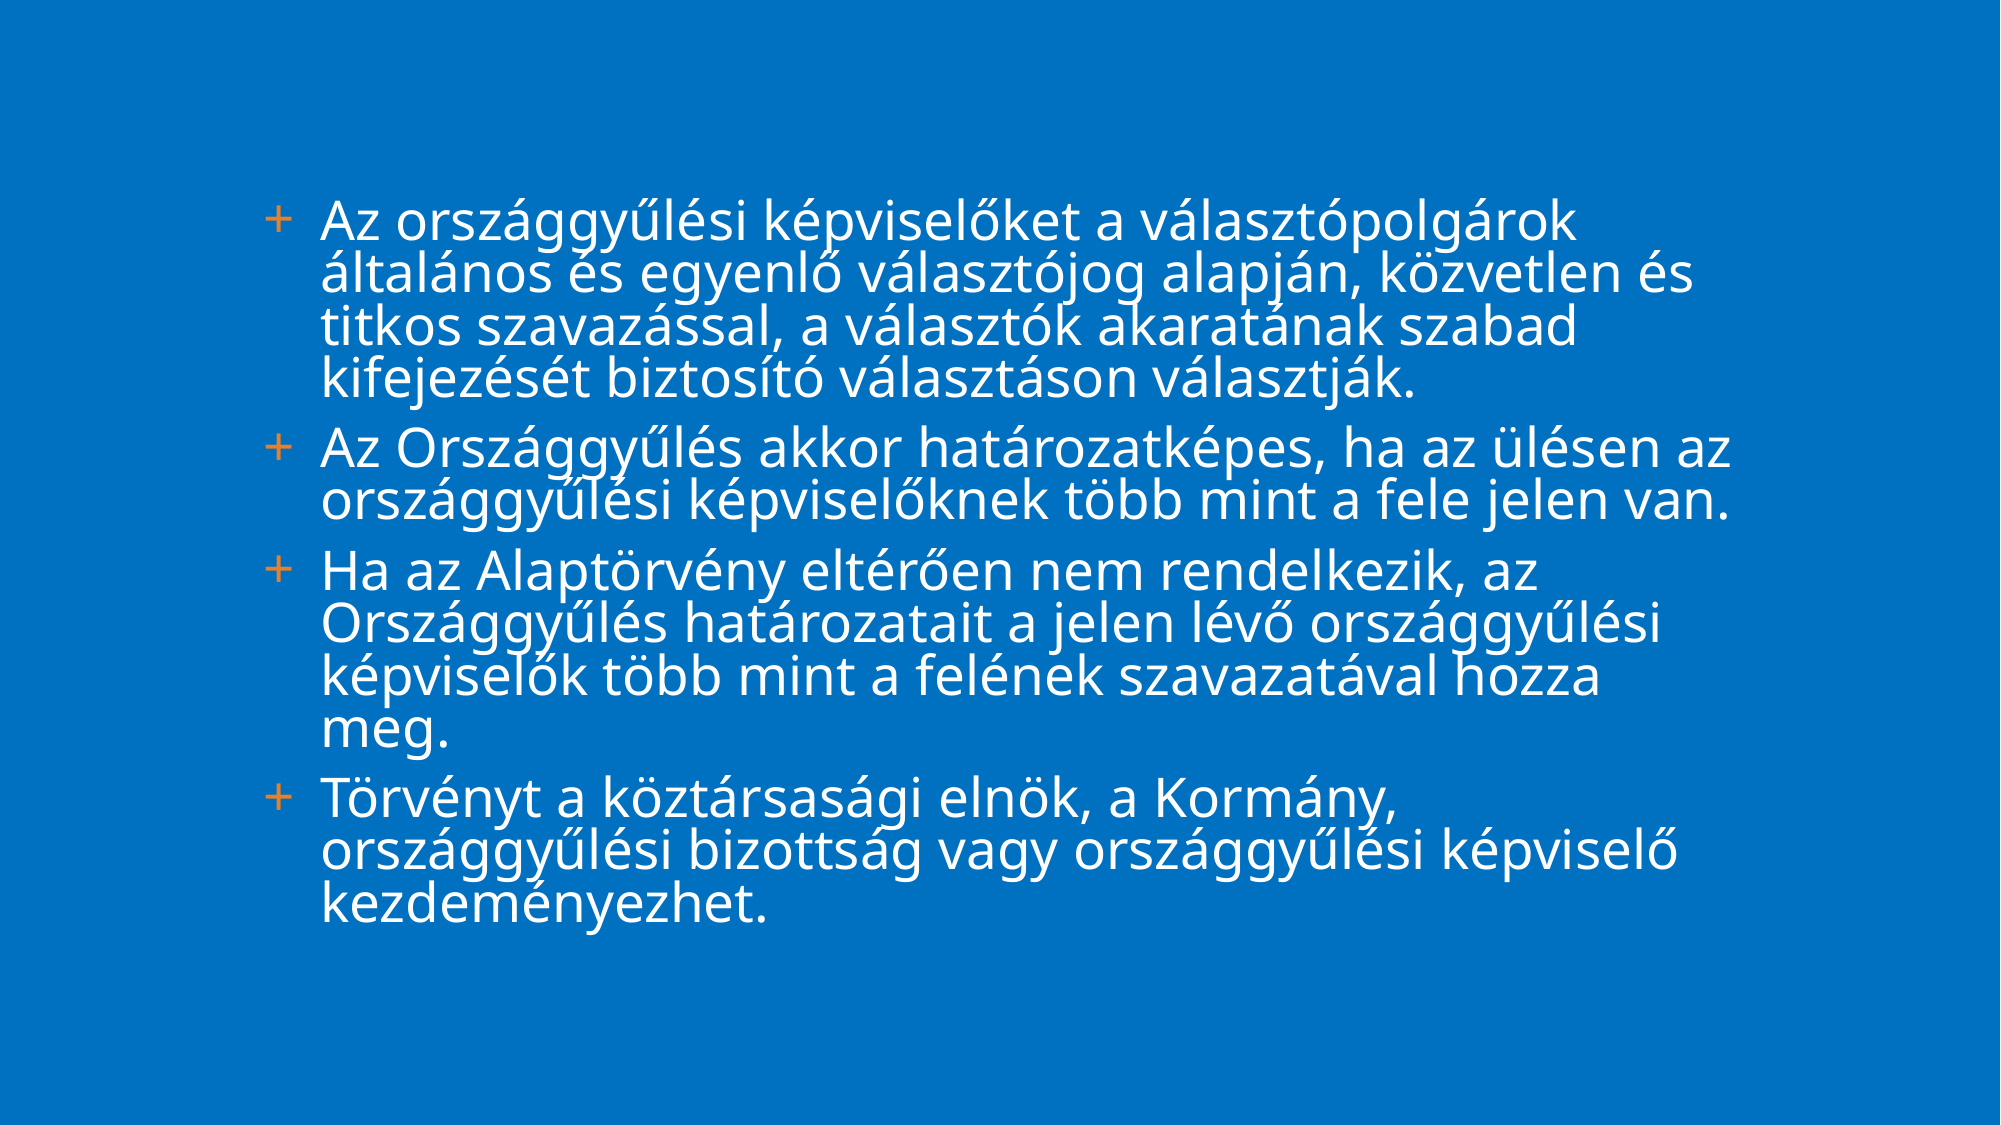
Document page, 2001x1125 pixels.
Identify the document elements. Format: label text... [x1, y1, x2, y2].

list Az országgyűlési képviselőket a választópolgárok általános és egyenlő választójog alapján, közvetlen és titkos szavazással, a választók akaratának szabad kifejezését biztosító választáson választják. Az Országgyűlés akkor határozatképes, ha az ülésen az országgyűlési képviselőknek több mint a fele jelen van. Ha az Alaptörvény eltérően nem rendelkezik, az Országgyűlés határozatait a jelen lévő országgyűlési képviselők több mint a felének szavazatával hozza meg. Törvényt a köztársasági elnök, a Kormány, országgyűlési bizottság vagy országgyűlési képviselő kezdeményezhet. [248, 190, 1749, 1001]
